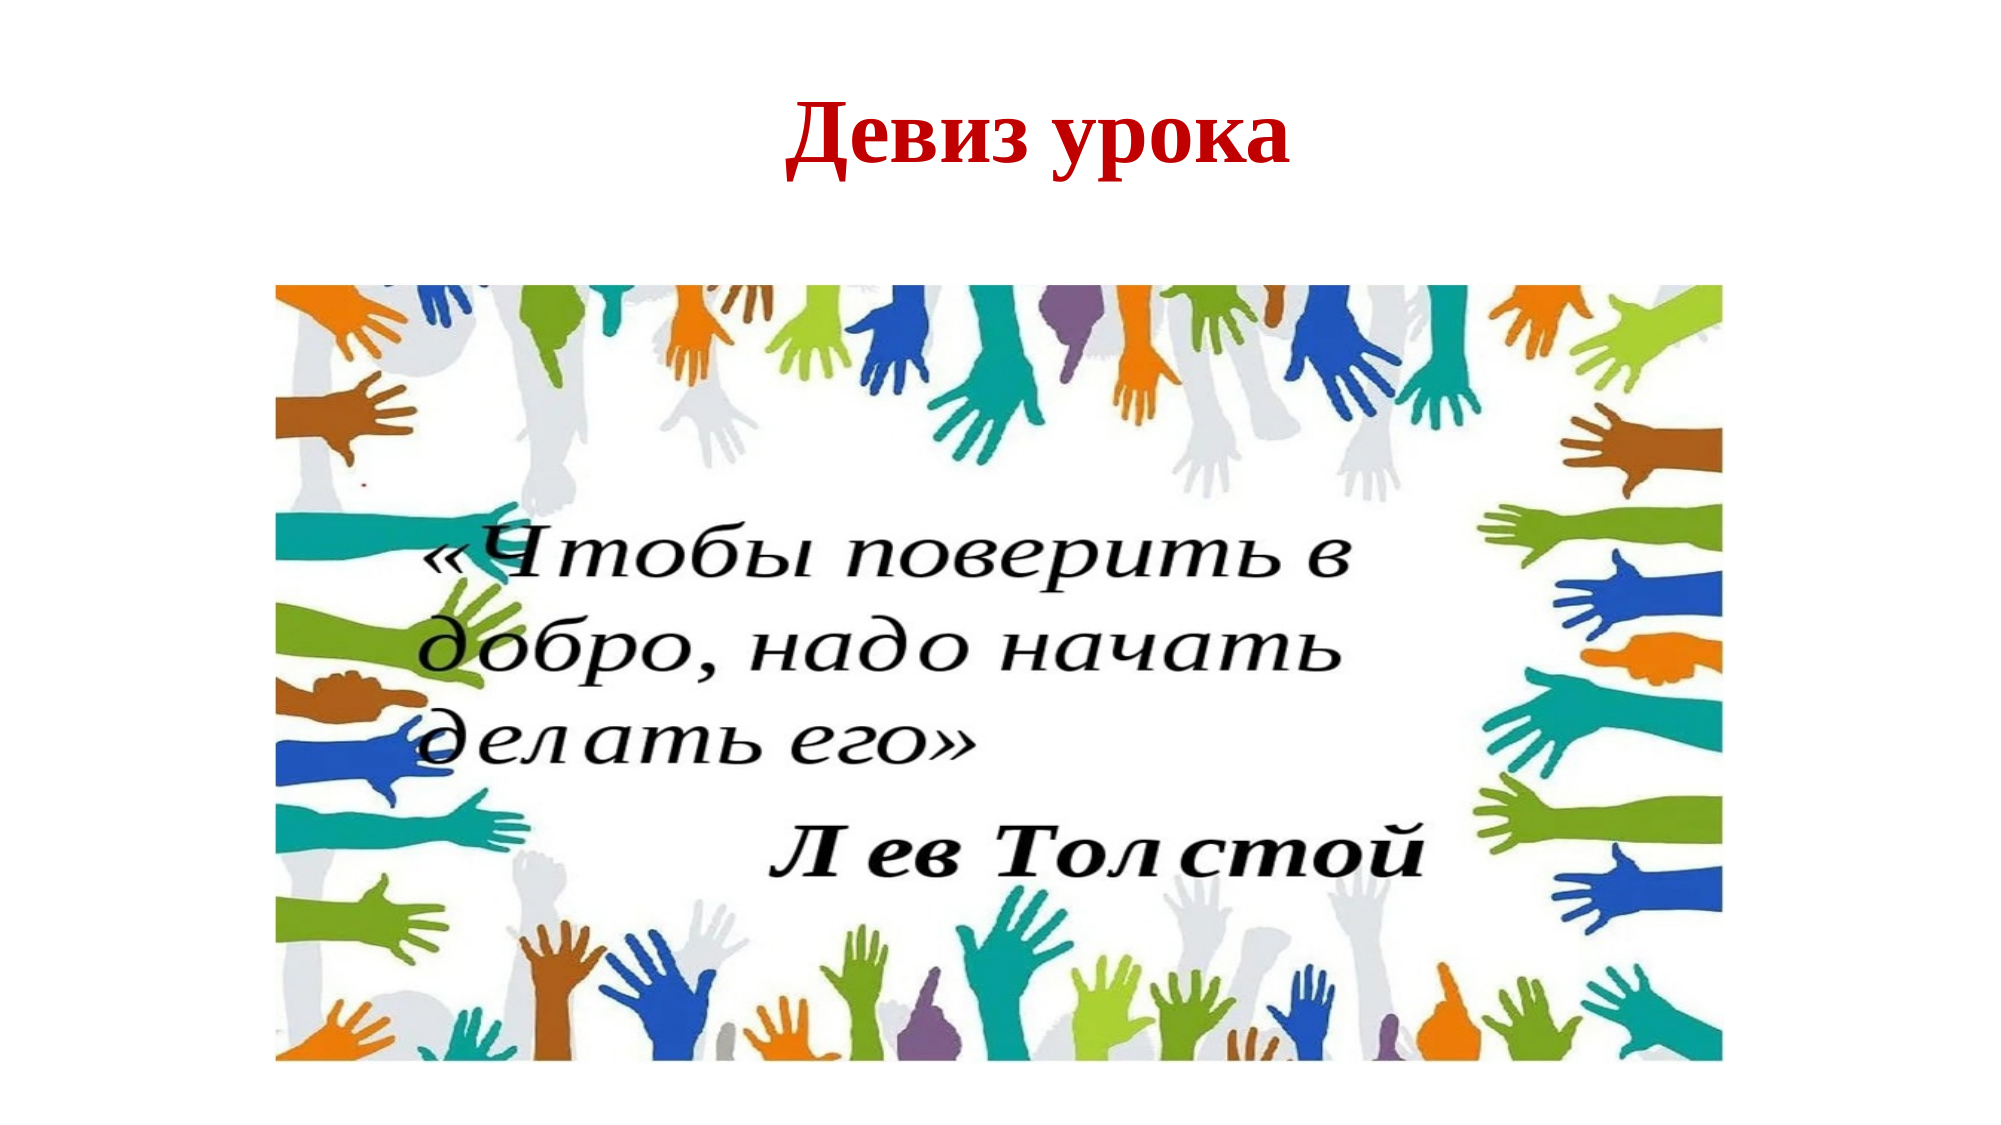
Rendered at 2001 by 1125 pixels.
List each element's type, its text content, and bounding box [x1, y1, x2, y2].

title Девиз урока [189, 61, 1889, 204]
picture [273, 283, 1727, 1064]
